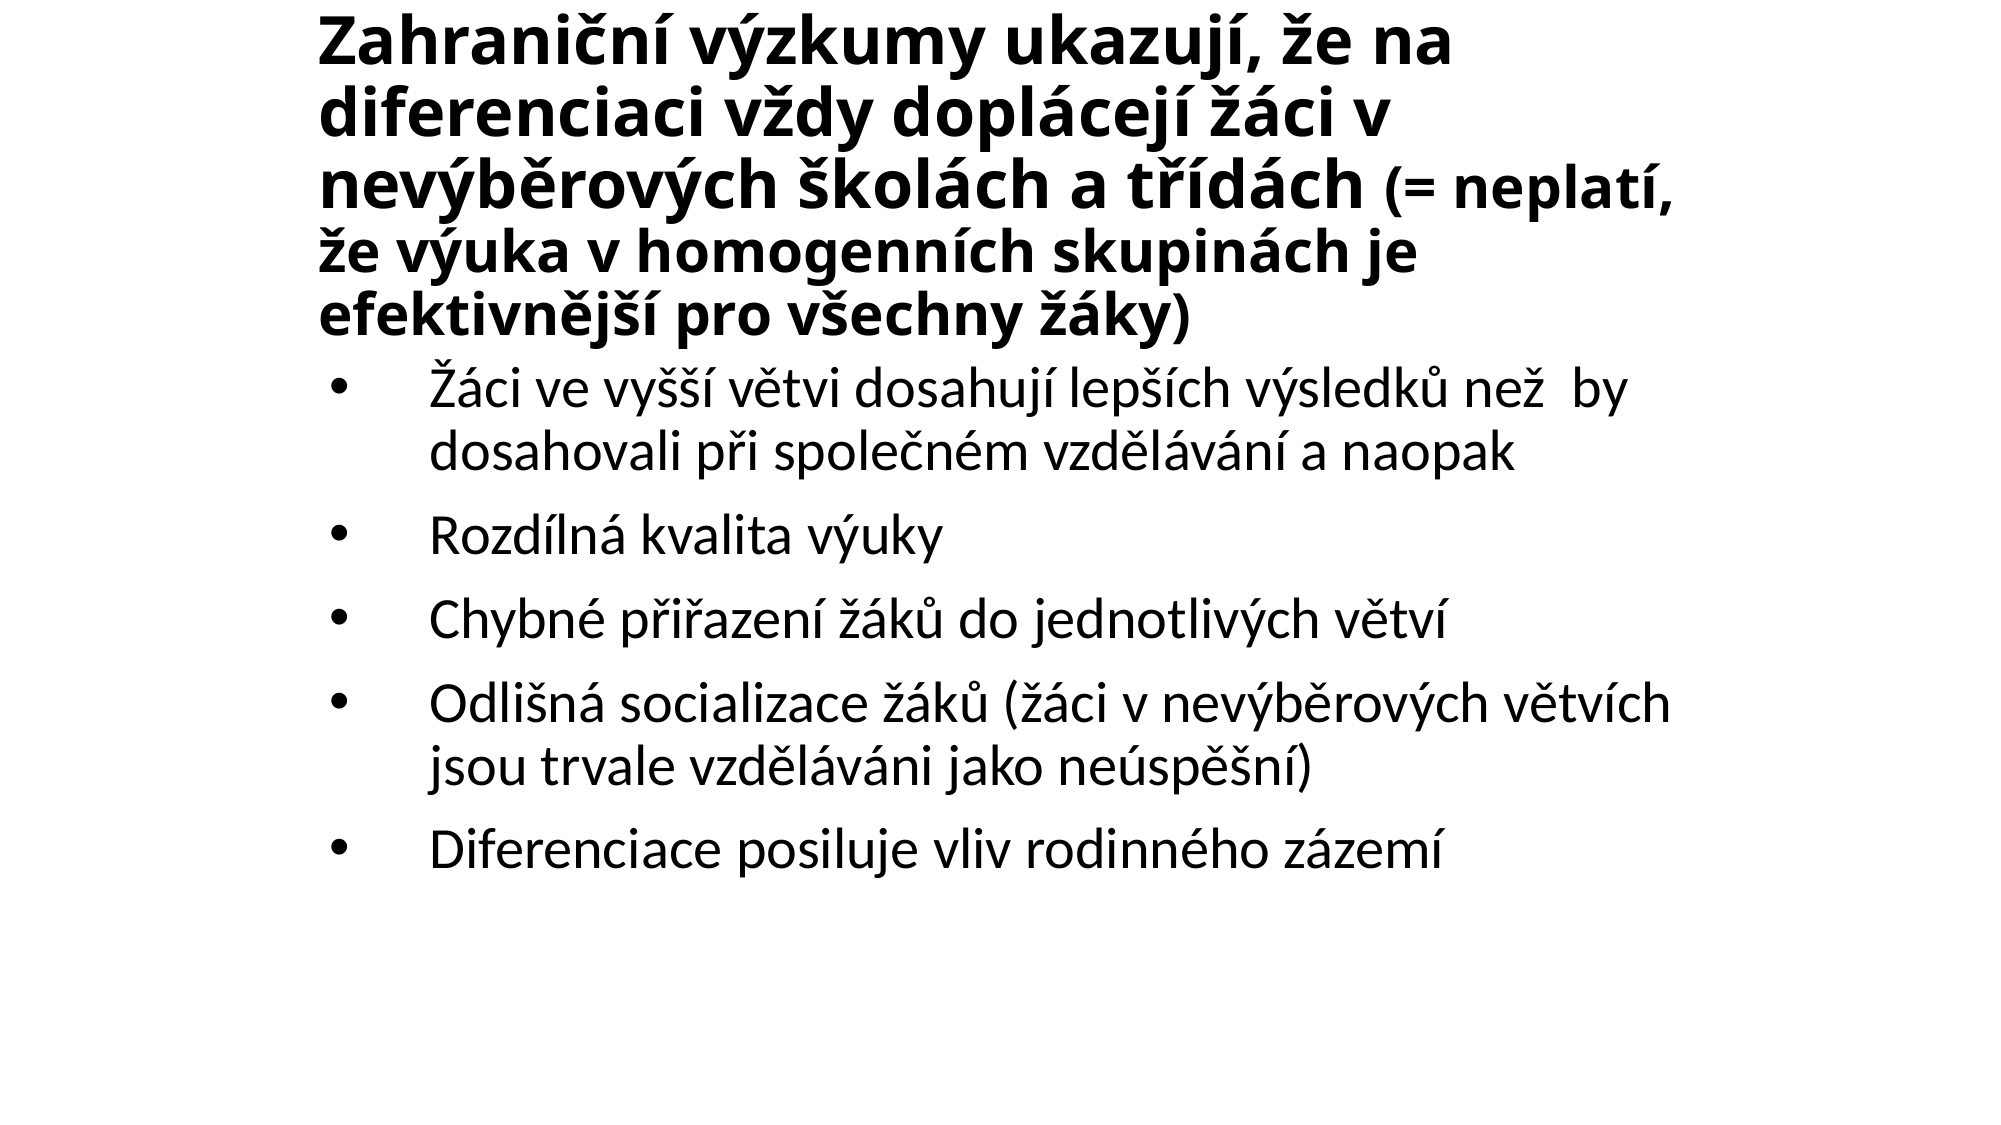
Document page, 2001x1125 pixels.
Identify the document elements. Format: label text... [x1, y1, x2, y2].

list Žáci ve vyšší větvi dosahují lepších výsledků než by dosahovali při společném vzdělávání a naopak Rozdílná kvalita výuky Chybné přiřazení žáků do jednotlivých větví Odlišná socializace žáků (žáci v nevýběrových větvích jsou trvale vzděláváni jako neúspěšní) Diferenciace posiluje vliv rodinného zázemí [314, 350, 1697, 1059]
title Zahraniční výzkumy ukazují, že na diferenciaci vždy doplácejí žáci v nevýběrových školách a třídách (= neplatí, že výuka v homogenních skupinách je efektivnější pro všechny žáky) [303, 42, 1709, 313]
